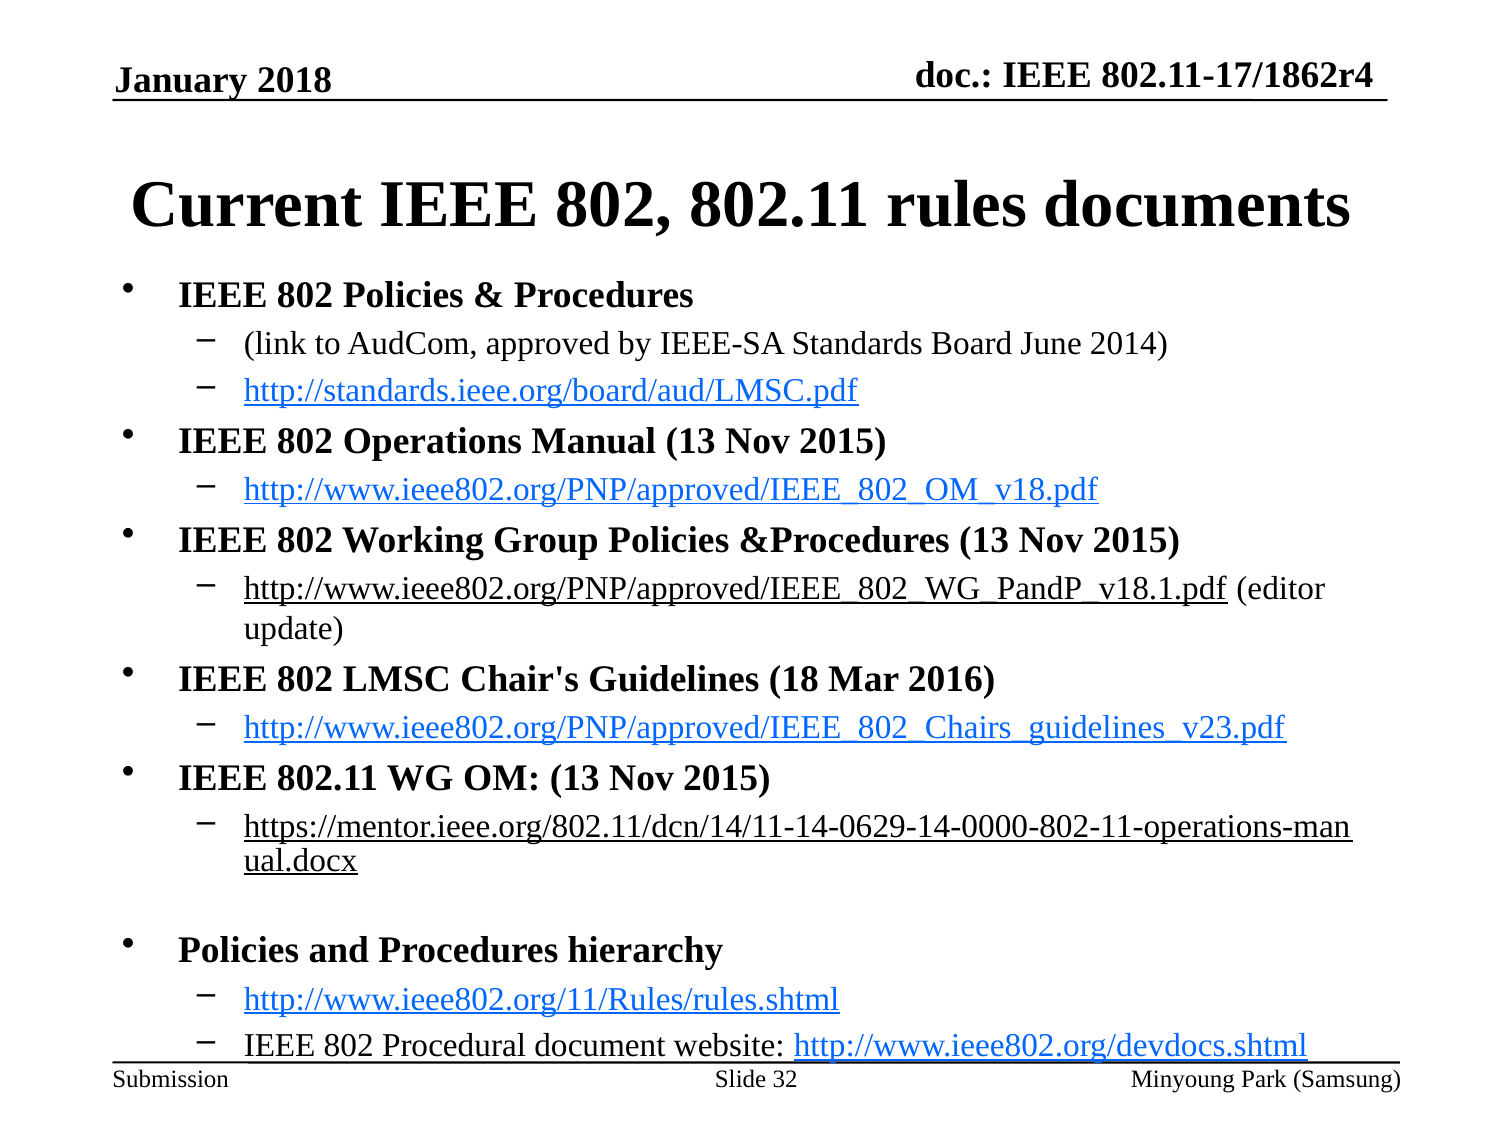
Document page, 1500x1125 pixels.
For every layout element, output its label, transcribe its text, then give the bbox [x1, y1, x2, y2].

slide_number Slide 32 [712, 1061, 800, 1093]
list IEEE 802 Policies & Procedures (link to AudCom, approved by IEEE-SA Standards Board June 2014) http://standards.ieee.org/board/aud/LMSC.pdf IEEE 802 Operations Manual (13 Nov 2015) http://www.ieee802.org/PNP/approved/IEEE_802_OM_v18.pdf IEEE 802 Working Group Policies &Procedures (13 Nov 2015) http://www.ieee802.org/PNP/approved/IEEE_802_WG_PandP_v18.1.pdf (editor update) IEEE 802 LMSC Chair's Guidelines (18 Mar 2016) http://www.ieee802.org/PNP/approved/IEEE_802_Chairs_guidelines_v23.pdf IEEE 802.11 WG OM: (13 Nov 2015) https://mentor.ieee.org/802.11/dcn/14/11-14-0629-14-0000-802-11-operations-manual.docx Policies and Procedures hierarchy http://www.ieee802.org/11/Rules/rules.shtml IEEE 802 Procedural document website: http://www.ieee802.org/devdocs.shtml [106, 262, 1382, 938]
footer Minyoung Park (Samsung) [949, 1061, 1402, 1093]
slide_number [114, 54, 335, 101]
title Current IEEE 802, 802.11 rules documents [112, 112, 1388, 288]
